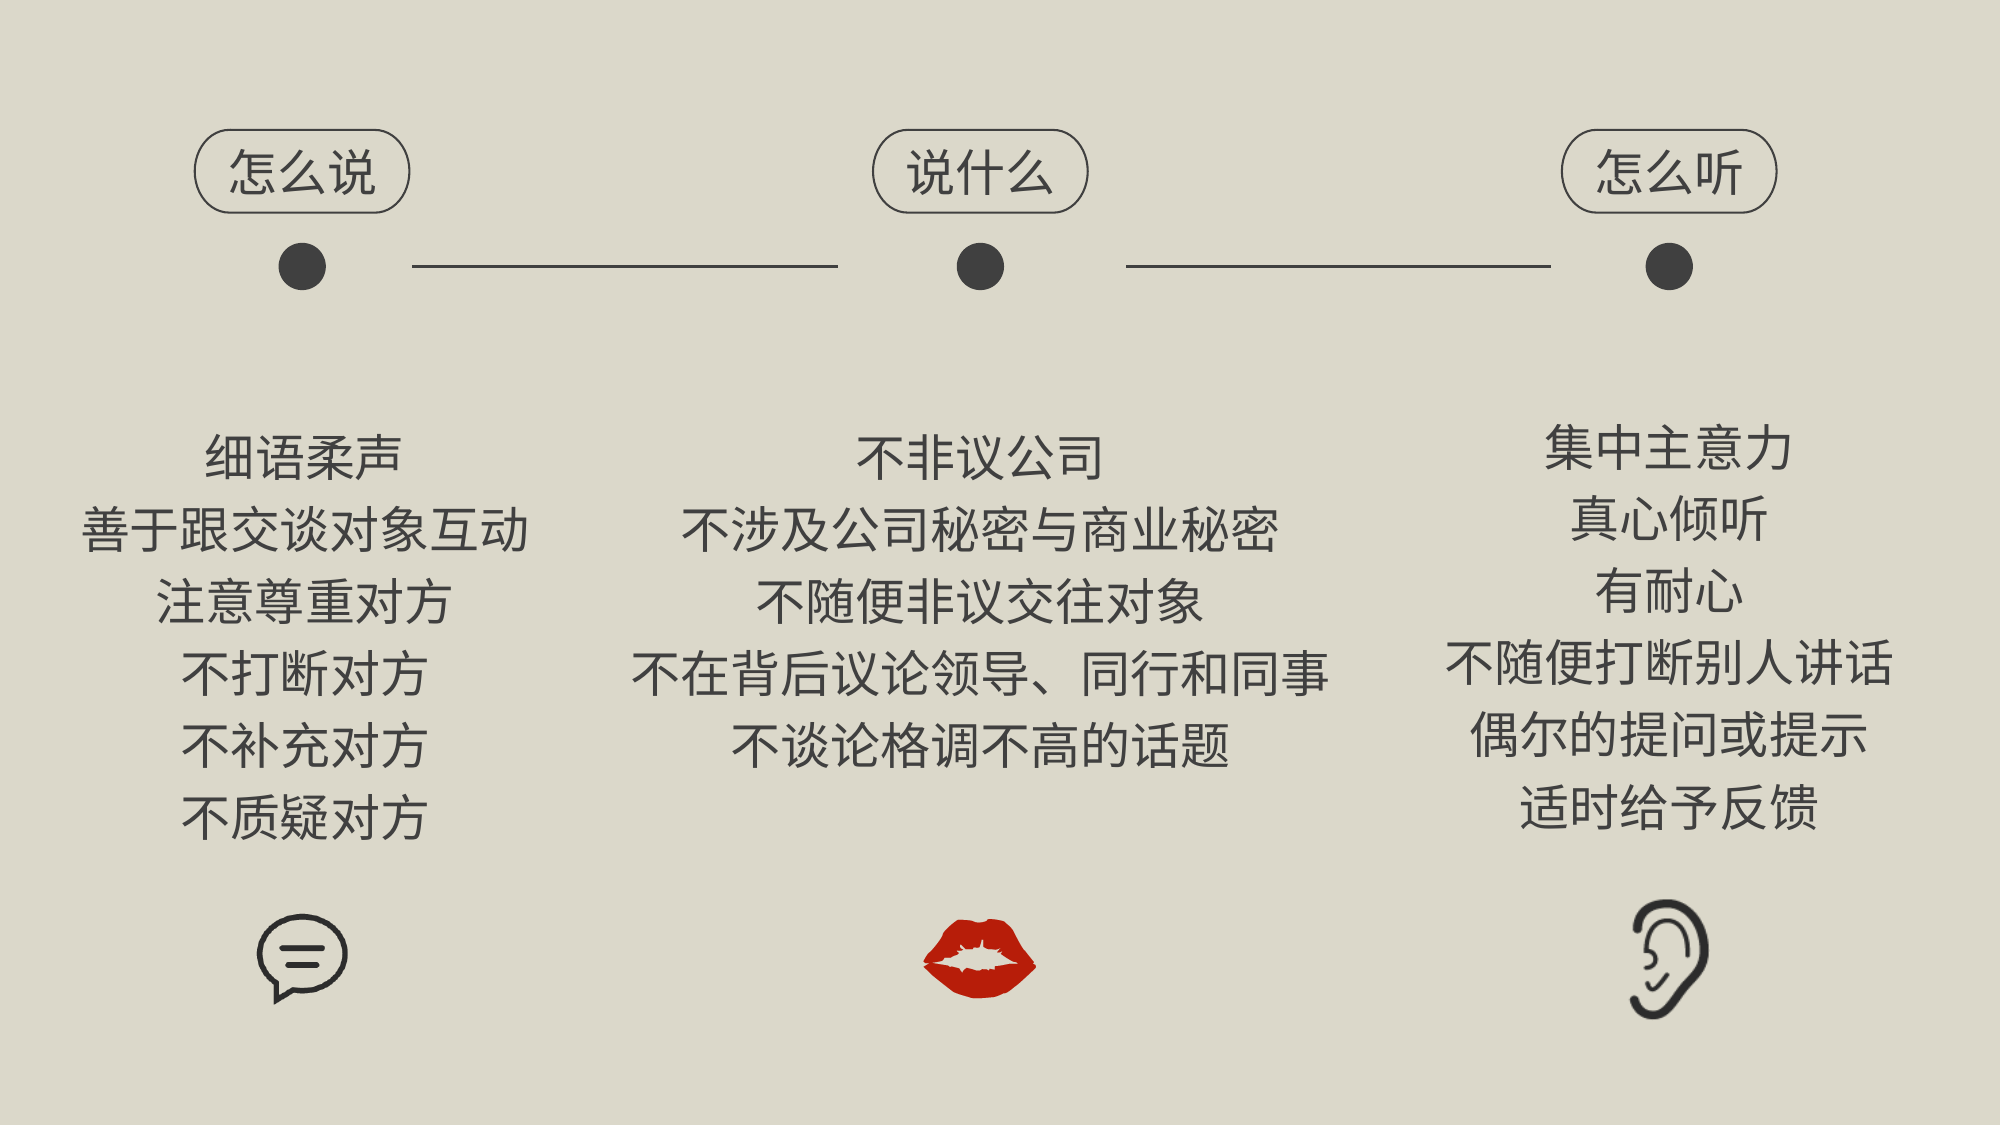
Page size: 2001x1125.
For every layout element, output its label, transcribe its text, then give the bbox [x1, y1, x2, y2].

text_box 细语柔声 善于跟交谈对象互动 注意尊重对方 不打断对方 不补充对方 不质疑对方 [17, 407, 593, 854]
picture [916, 895, 1045, 1024]
picture [256, 913, 348, 1005]
text_box 说什么 [871, 128, 1089, 214]
text_box 怎么听 [1560, 128, 1778, 214]
text_box 不非议公司 不涉及公司秘密与商业秘密 不随便非议交往对象 不在背后议论领导、同行和同事 不谈论格调不高的话题 [608, 407, 1352, 854]
text_box 怎么说 [193, 128, 411, 214]
picture [1583, 878, 1756, 1041]
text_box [278, 242, 1693, 291]
text_box 集中主意力 真心倾听 有耐心 不随便打断别人讲话 偶尔的提问或提示 适时给予反馈 [1297, 396, 2000, 844]
